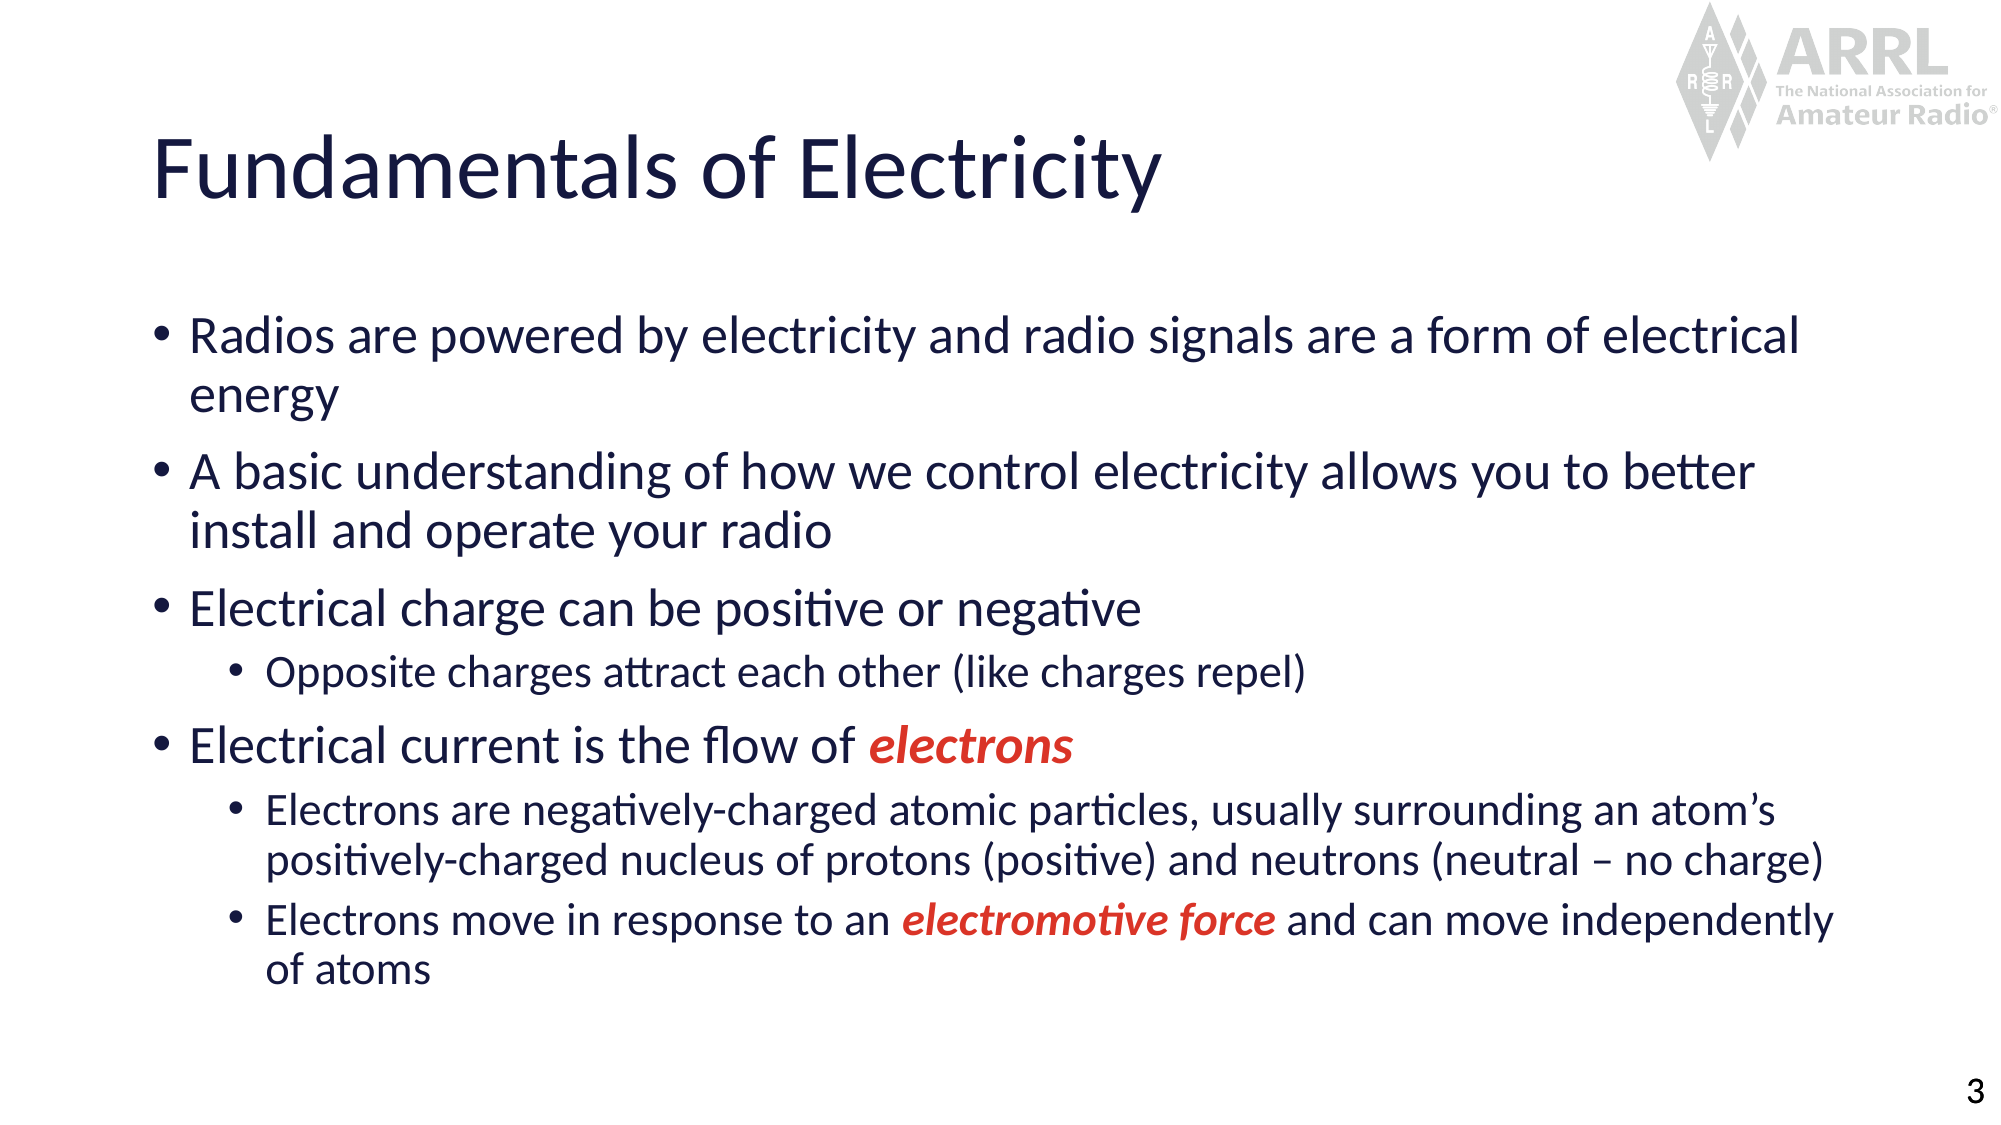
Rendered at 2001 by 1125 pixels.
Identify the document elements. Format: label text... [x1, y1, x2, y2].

title Fundamentals of Electricity [137, 59, 1863, 278]
list Radios are powered by electricity and radio signals are a form of electrical energy A basic understanding of how we control electricity allows you to better install and operate your radio Electrical charge can be positive or negative Opposite charges attract each other (like charges repel) Electrical current is the flow of electrons Electrons are negatively-charged atomic particles, usually surrounding an atom’s positively-charged nucleus of protons (positive) and neutrons (neutral – no charge) Electrons move in response to an electromotive force and can move independently of atoms [137, 299, 1863, 1014]
picture [1674, 0, 2000, 164]
